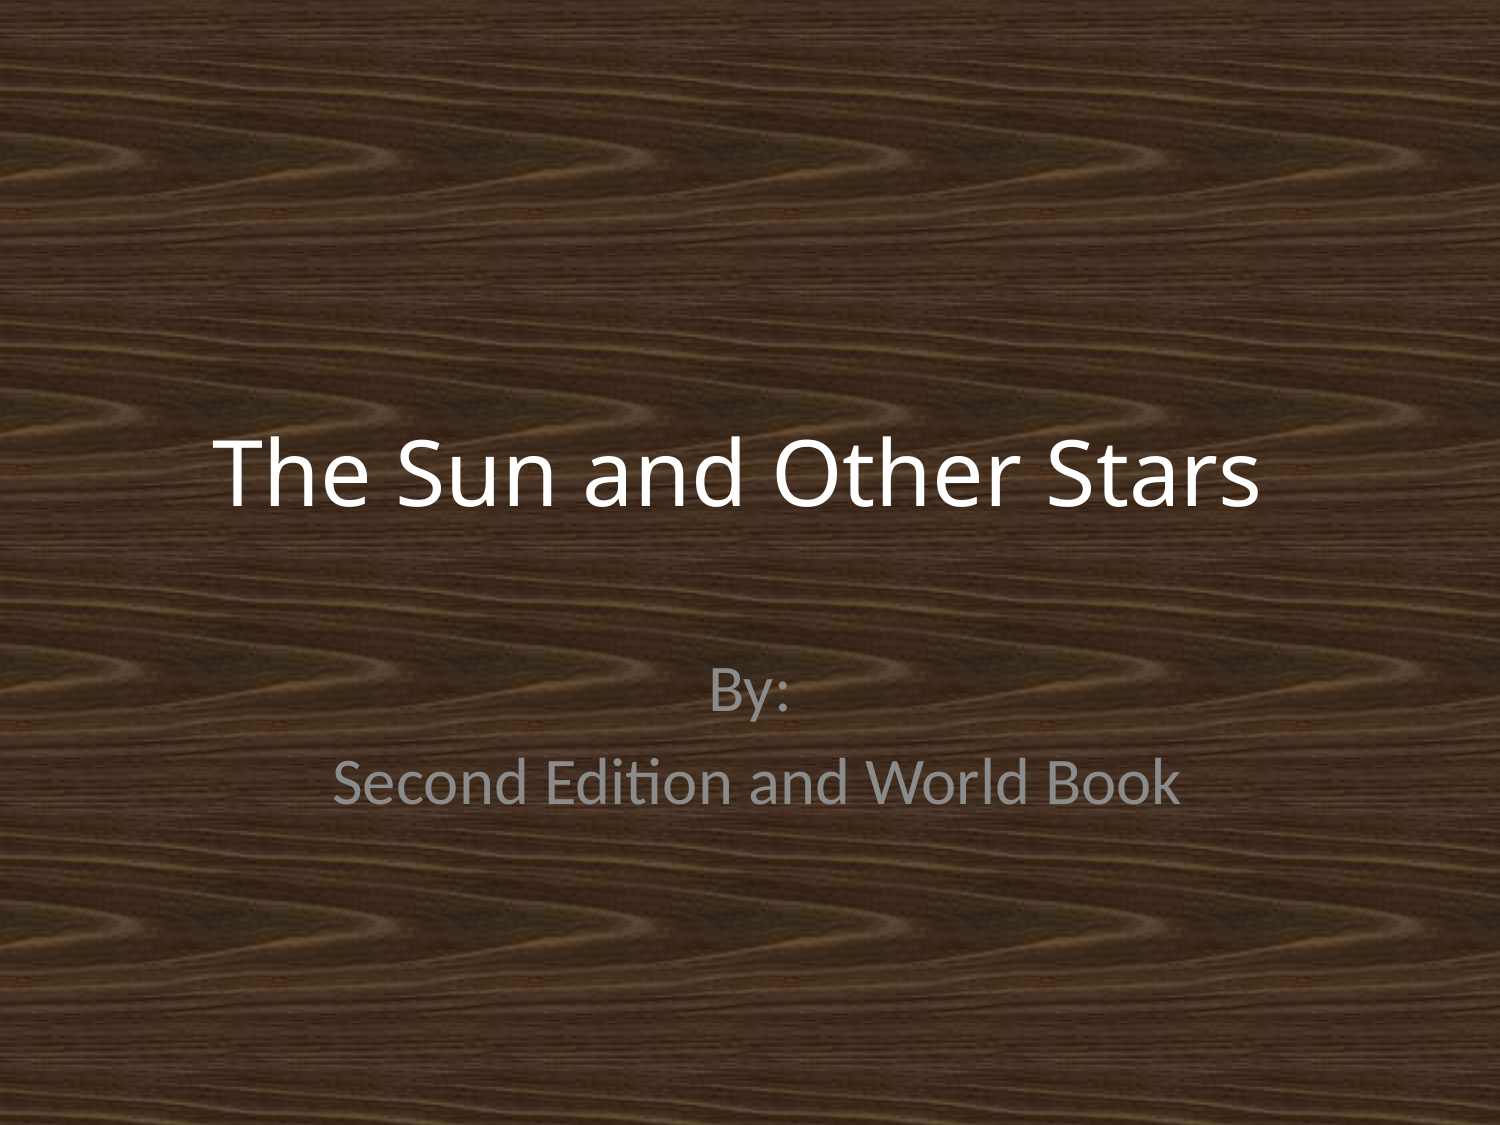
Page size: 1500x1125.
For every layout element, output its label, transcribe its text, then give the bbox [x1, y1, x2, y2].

picture [0, 0, 1500, 1125]
subtitle By: Second Edition and World Book [225, 637, 1275, 925]
title The Sun and Other Stars [112, 349, 1388, 591]
